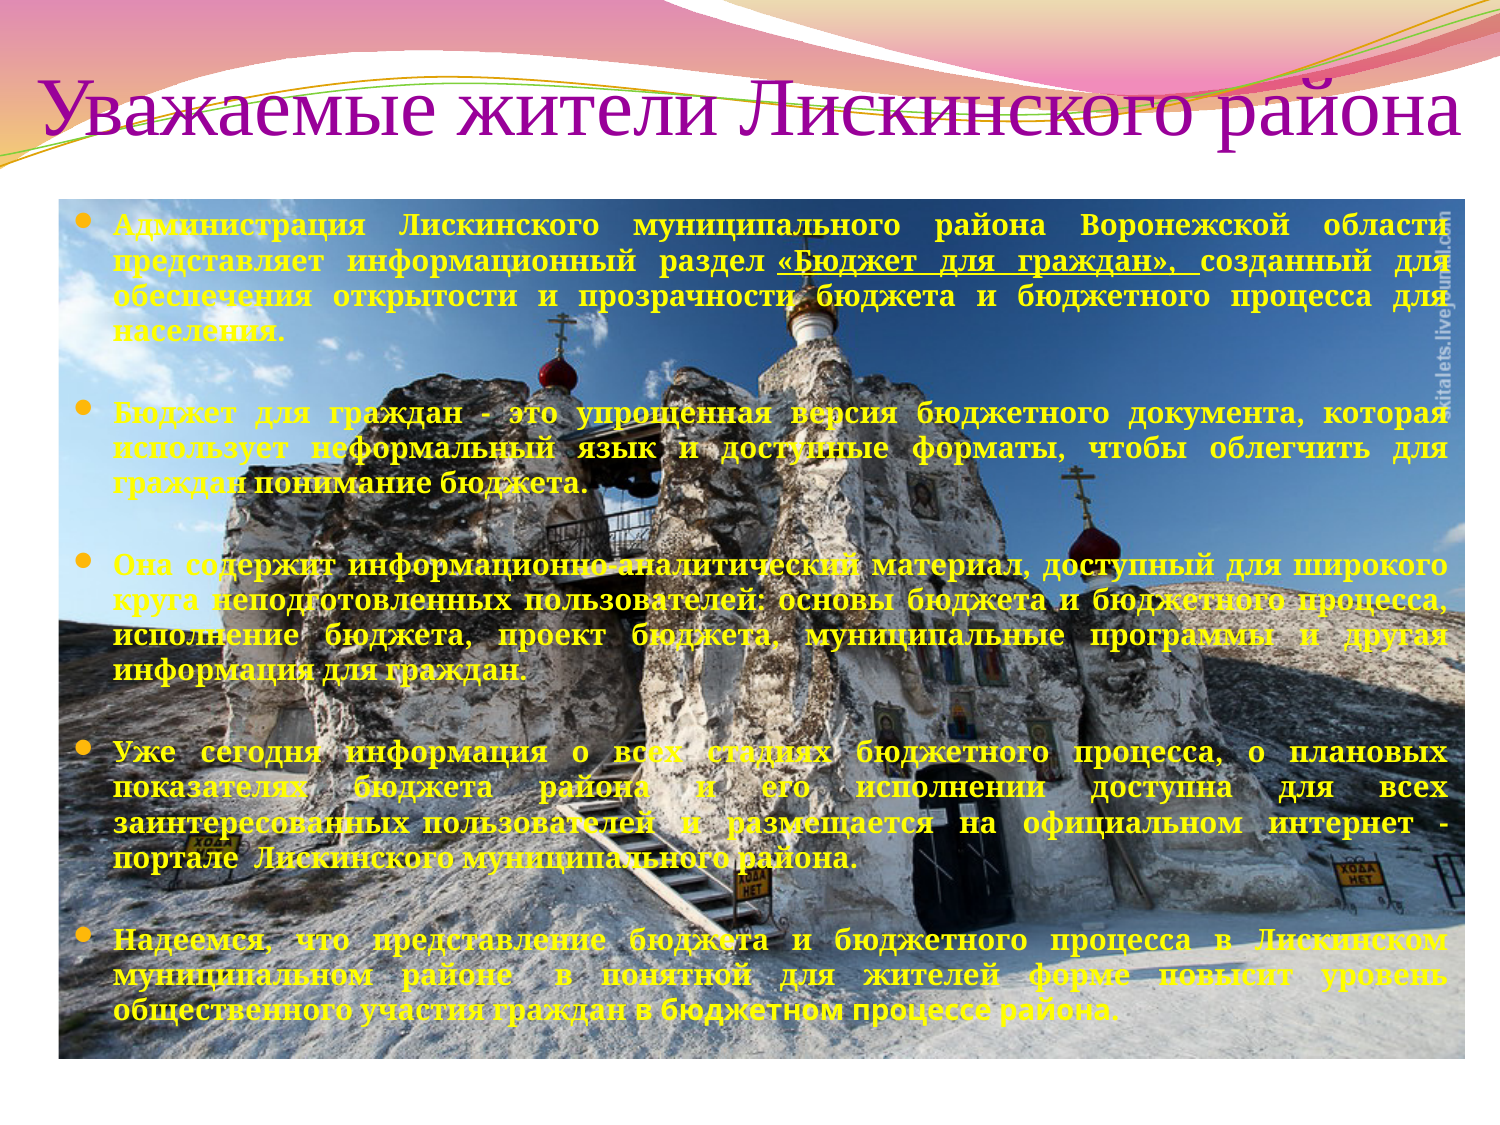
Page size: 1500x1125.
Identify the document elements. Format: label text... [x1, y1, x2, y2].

title Уважаемые жители Лискинского района [0, 0, 1500, 153]
list Администрация Лискинского муниципального района Воронежской области представляет информационный раздел «Бюджет для граждан», созданный для обеспечения открытости и прозрачности бюджета и бюджетного процесса для населения. Бюджет для граждан - это упрощенная версия бюджетного документа, которая использует неформальный язык и доступные форматы, чтобы облегчить для граждан понимание бюджета. Она содержит информационно-аналитический материал, доступный для широкого круга неподготовленных пользователей: основы бюджета и бюджетного процесса, исполнение бюджета, проект бюджета, муниципальные программы и другая информация для граждан. Уже сегодня информация о всех стадиях бюджетного процесса, о плановых показателях бюджета района и его исполнении доступна для всех заинтересованных пользователей и размещается на официальном интернет - портале Лискинского муниципального района. Надеемся, что представление бюджета и бюджетного процесса в Лискинском муниципальном районе в понятной для жителей форме повысит уровень общественного участия граждан в бюджетном процессе района. [58, 199, 1465, 1059]
